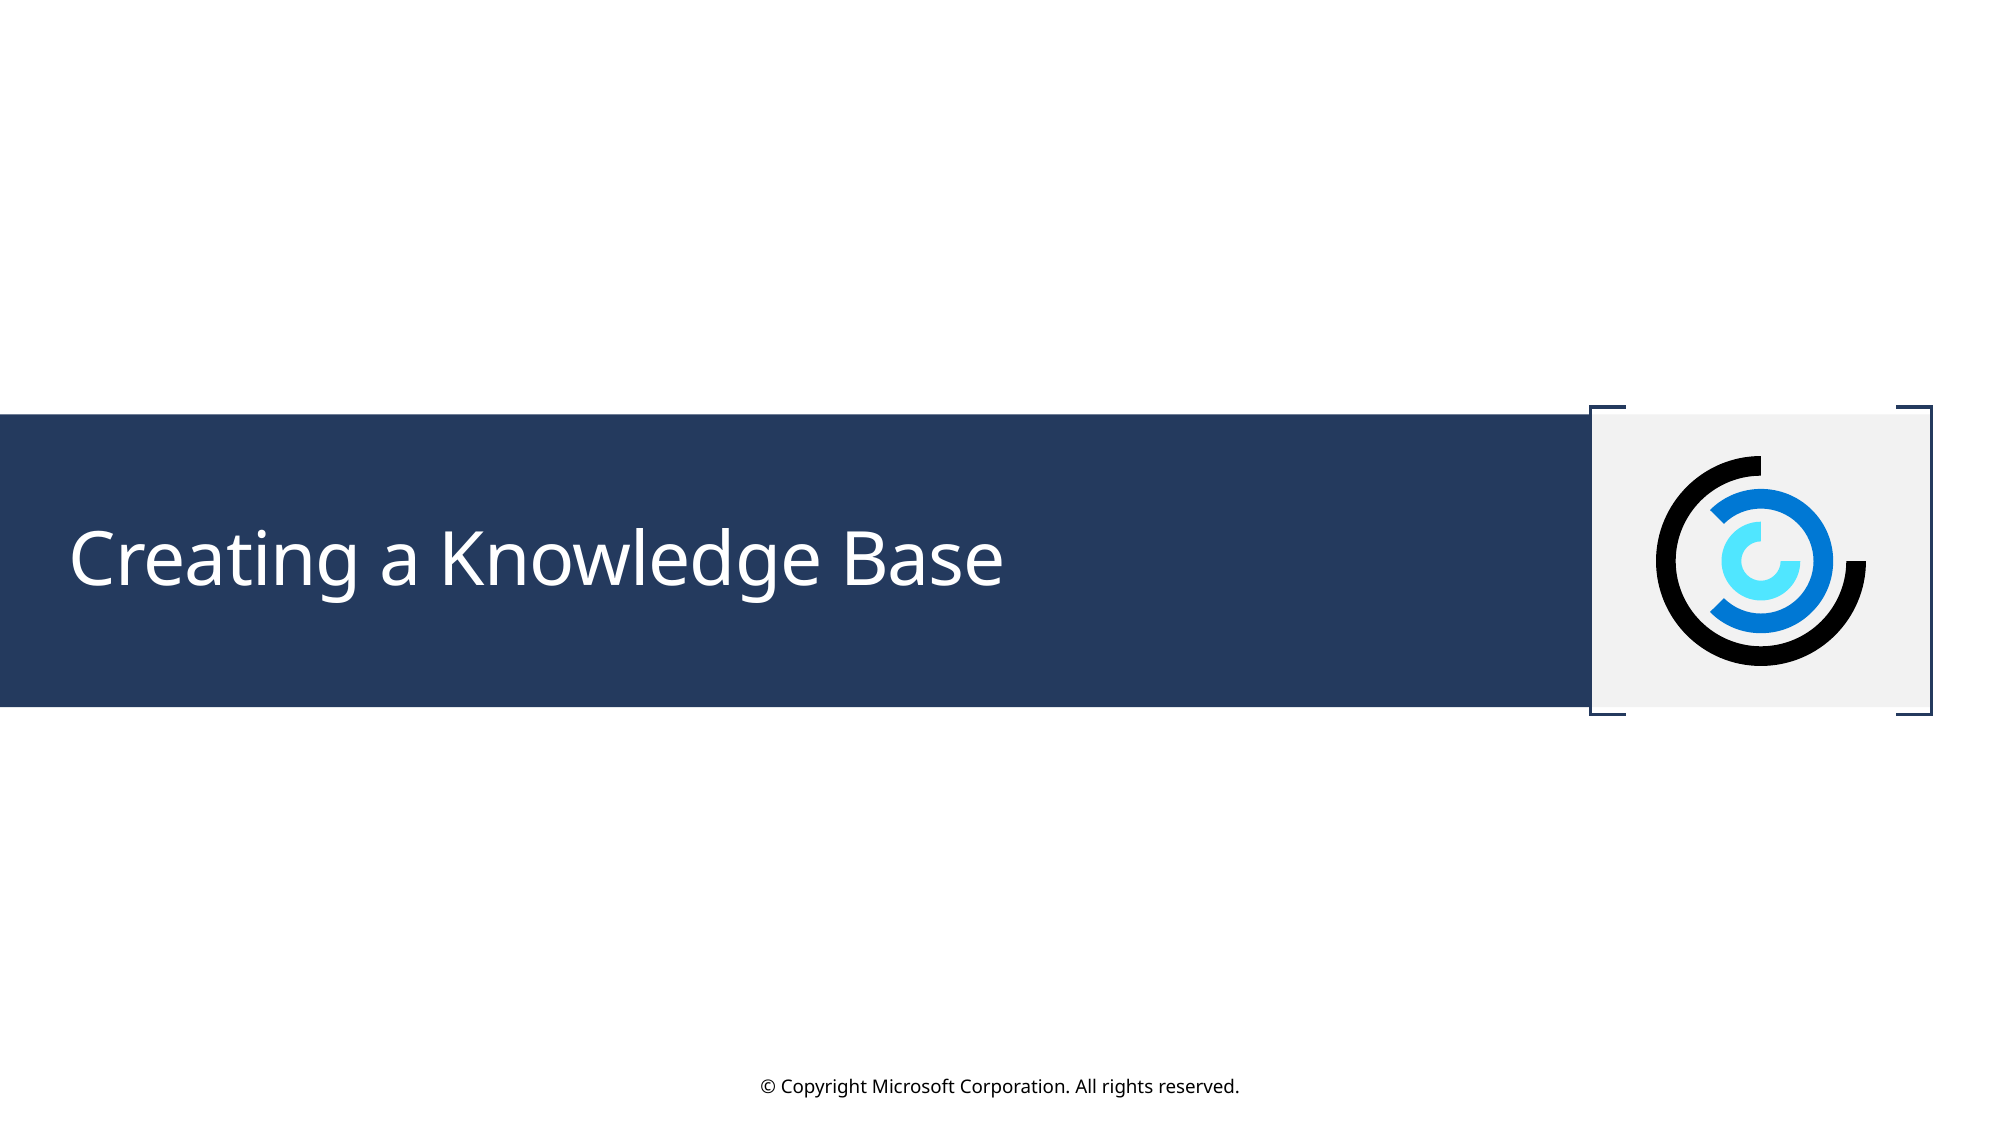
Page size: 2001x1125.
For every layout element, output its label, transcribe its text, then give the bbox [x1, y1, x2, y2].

picture [1655, 455, 1867, 667]
title Creating a Knowledge Base [68, 414, 1577, 708]
